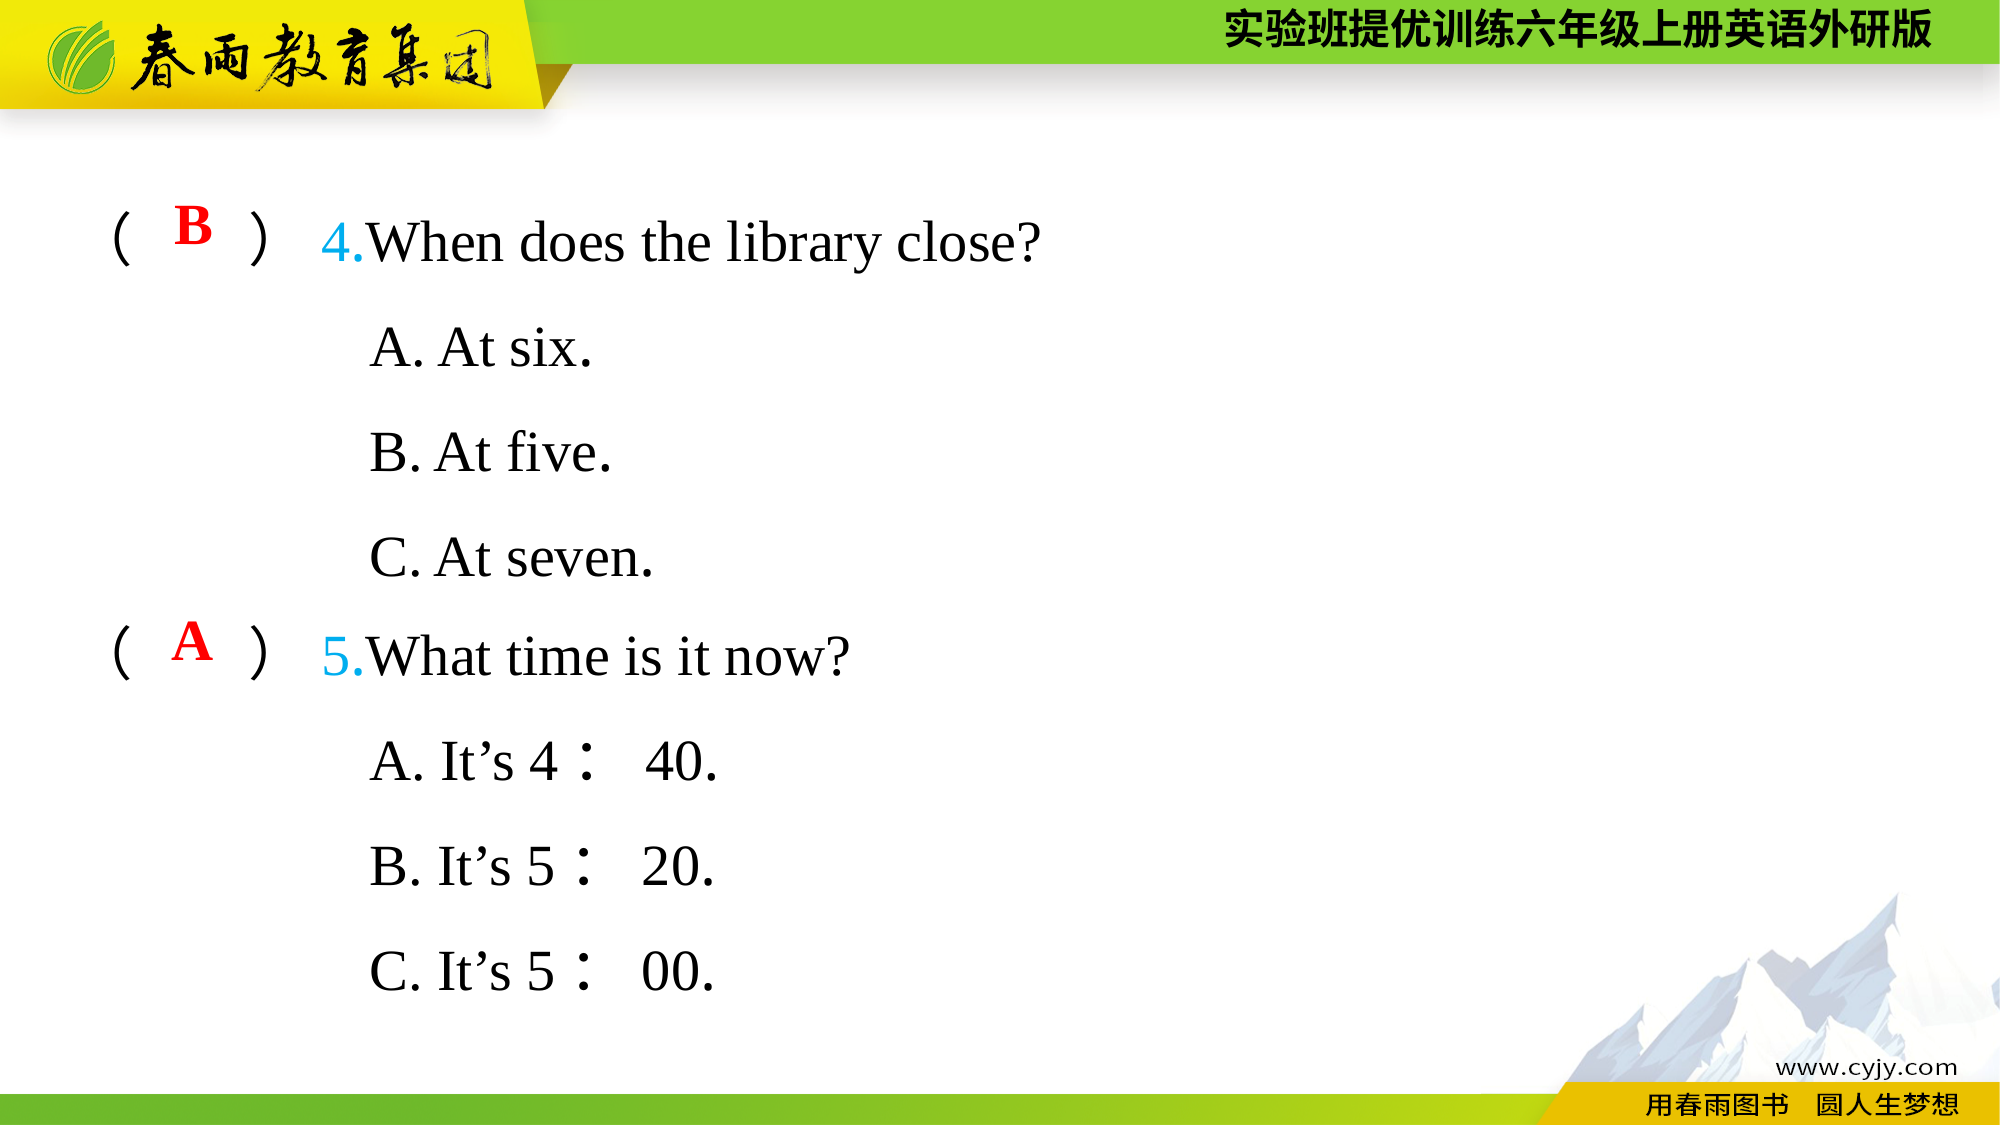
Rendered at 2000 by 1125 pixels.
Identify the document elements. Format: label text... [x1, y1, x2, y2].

text_box B [159, 179, 256, 264]
list （ ）4.When does the library close? A. At six. B. At five. C. At seven. [59, 160, 1944, 574]
picture [0, 0, 2000, 1125]
text_box A [156, 594, 256, 680]
text_box （ ）5.What time is it now? A. It’s 4：40. B. It’s 5：20. C. It’s 5：00. [59, 574, 1944, 1010]
